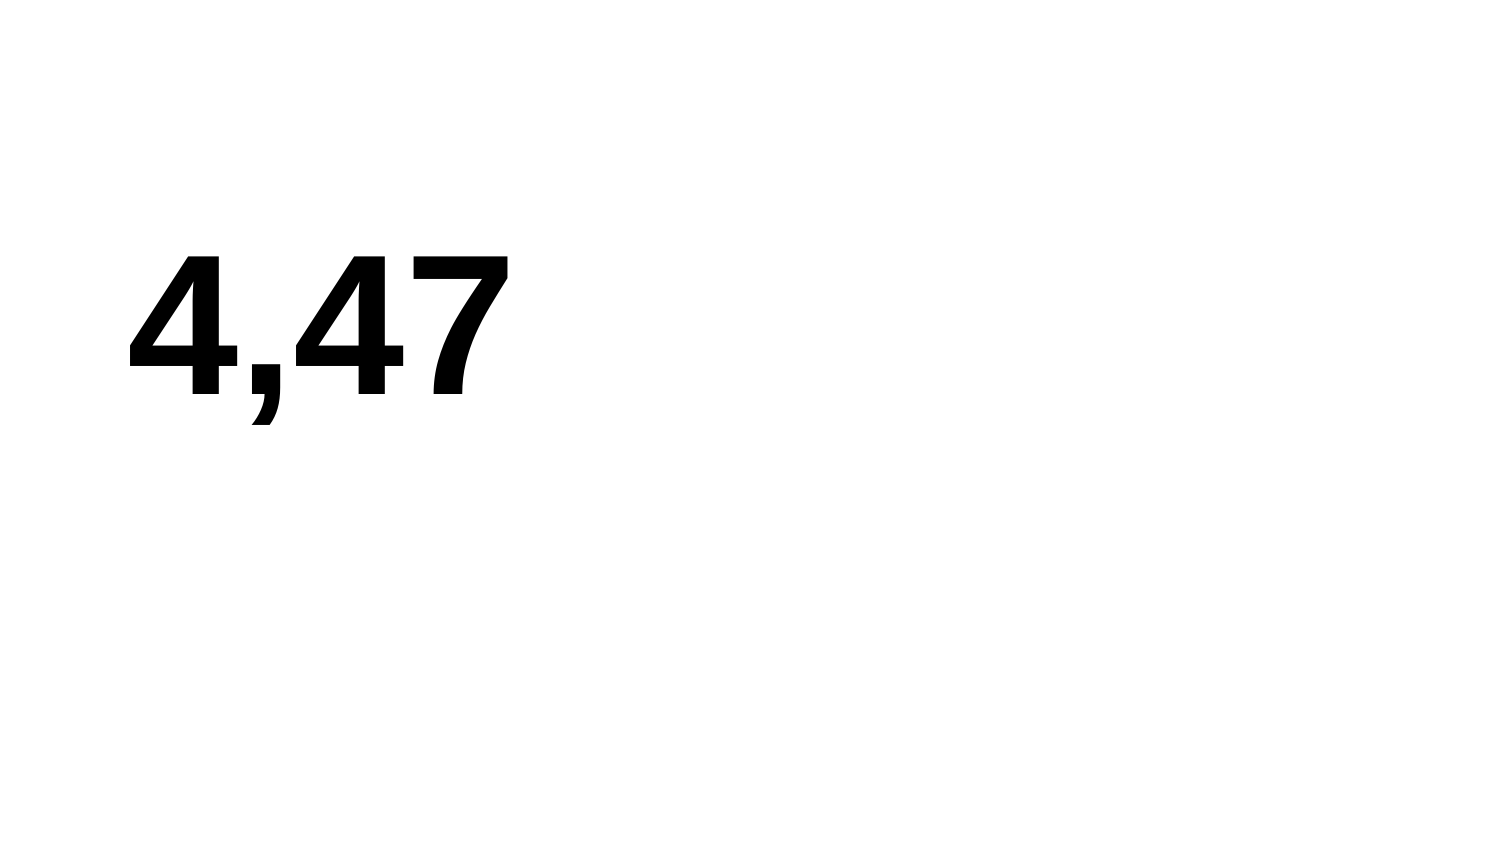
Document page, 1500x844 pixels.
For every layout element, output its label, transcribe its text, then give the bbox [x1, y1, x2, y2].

text_box 4,47 [112, 259, 1388, 450]
